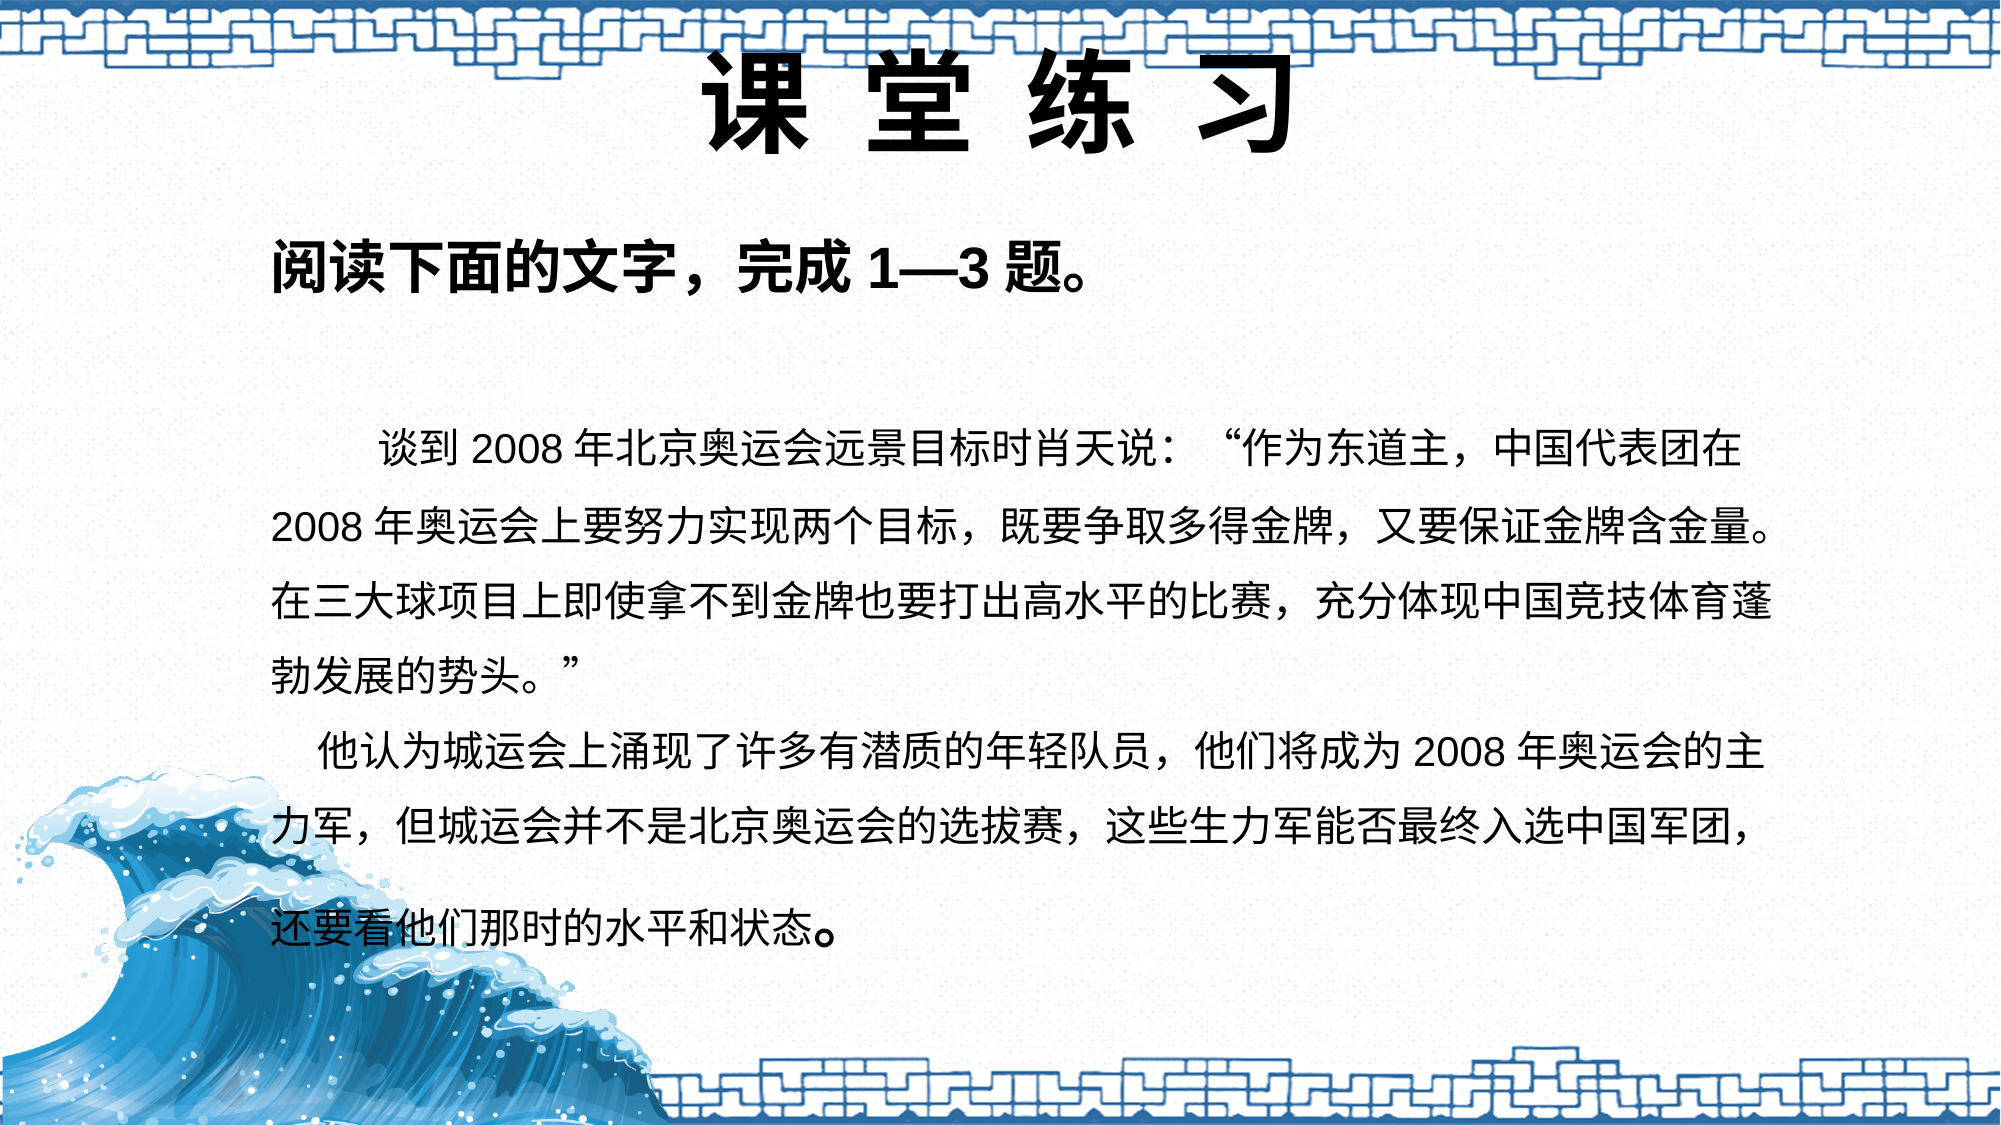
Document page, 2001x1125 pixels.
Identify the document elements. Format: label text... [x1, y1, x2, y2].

picture [0, 0, 2001, 1125]
title 课 堂 练 习 [282, 0, 1718, 218]
text_box 阅读下面的文字，完成1—3题。 谈到2008年北京奥运会远景目标时肖天说：“作为东道主，中国代表团在2008年奥运会上要努力实现两个目标，既要争取多得金牌，又要保证金牌含金量。在三大球项目上即使拿不到金牌也要打出高水平的比赛，充分体现中国竞技体育蓬勃发展的势头。” 他认为城运会上涌现了许多有潜质的年轻队员，他们将成为2008年奥运会的主力军，但城运会并不是北京奥运会的选拔赛，这些生力军能否最终入选中国军团，还要看他们那时的水平和状态。 [255, 222, 1801, 963]
